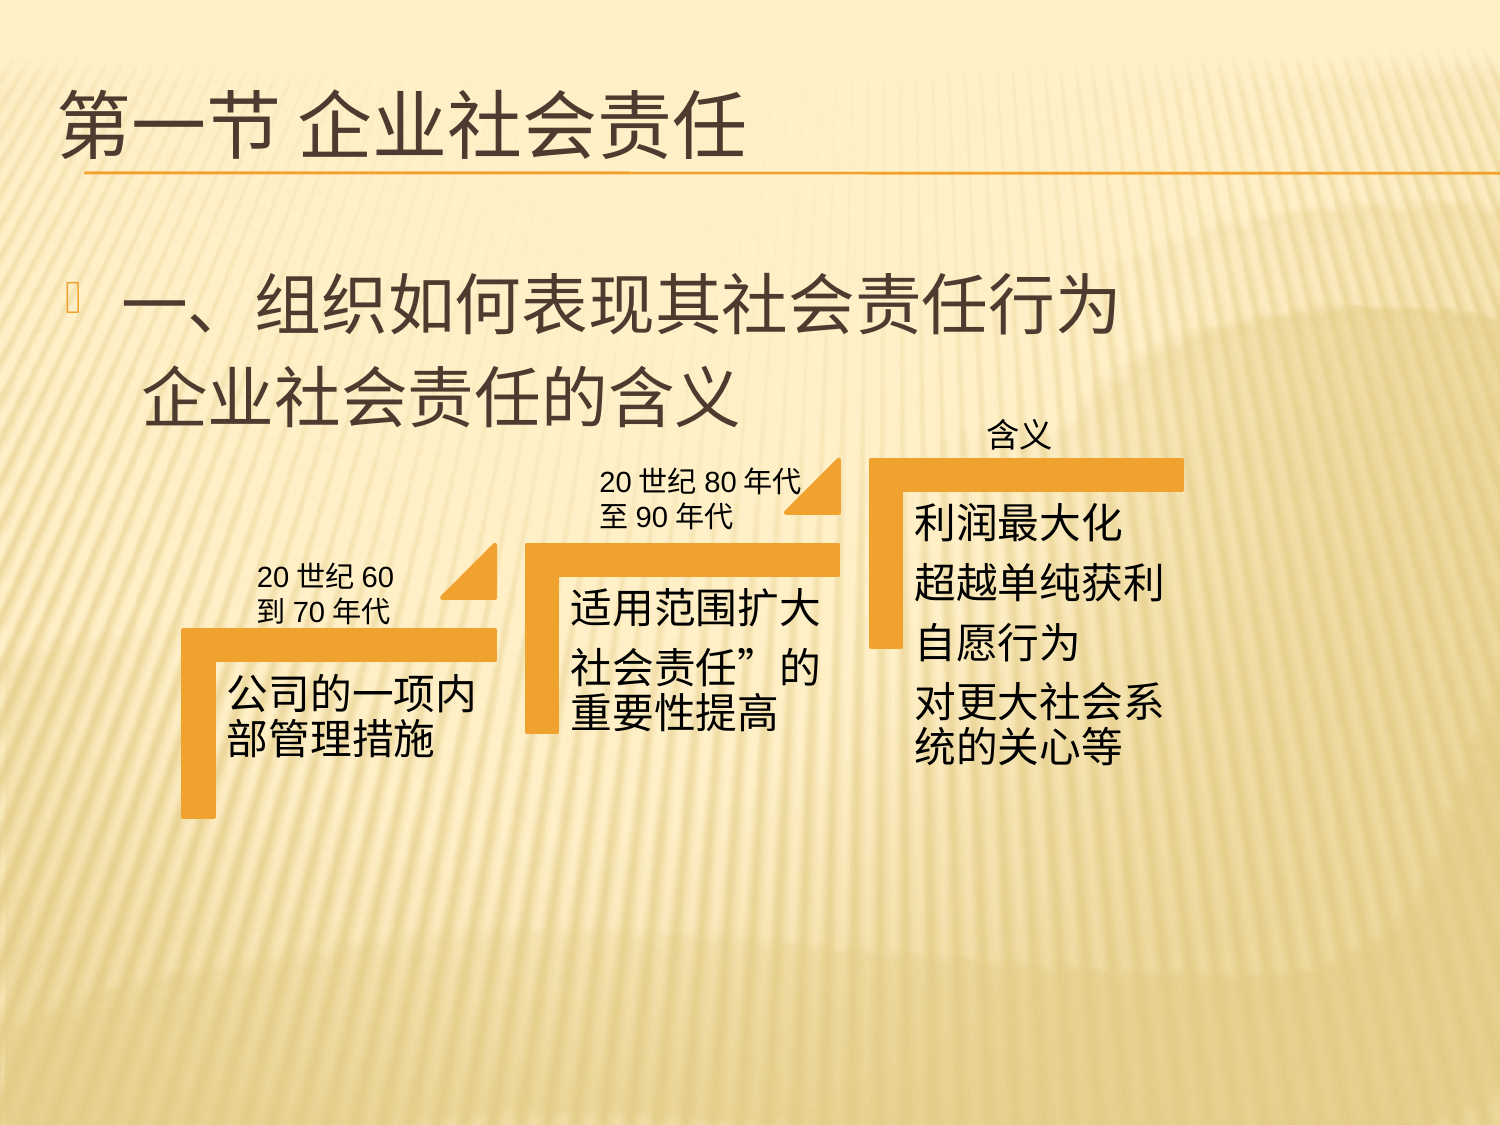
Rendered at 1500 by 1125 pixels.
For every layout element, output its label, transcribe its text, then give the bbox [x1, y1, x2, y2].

list 一、组织如何表现其社会责任行为 企业社会责任的含义 [49, 254, 1476, 998]
title 第一节 企业社会责任 [41, 54, 1467, 192]
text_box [182, 349, 1184, 1017]
